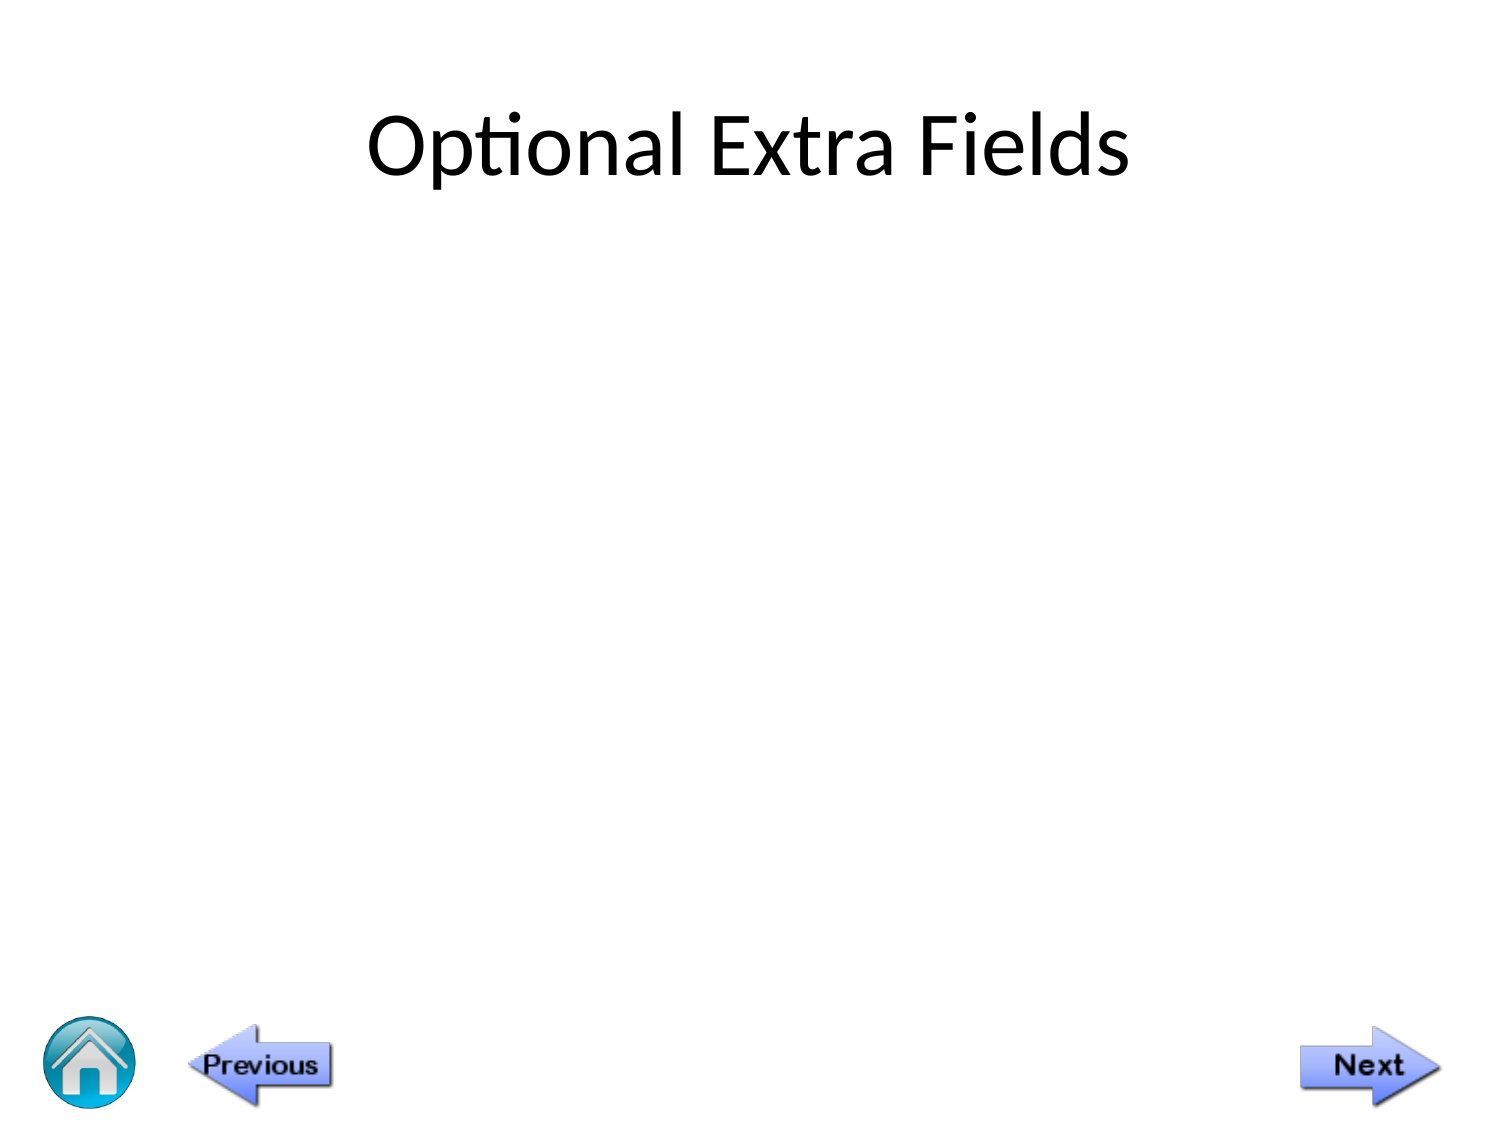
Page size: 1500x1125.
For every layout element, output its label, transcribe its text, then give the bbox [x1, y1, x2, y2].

picture [37, 1009, 141, 1113]
picture [187, 1023, 338, 1113]
picture [1299, 1025, 1447, 1113]
title Optional Extra Fields [75, 45, 1425, 233]
